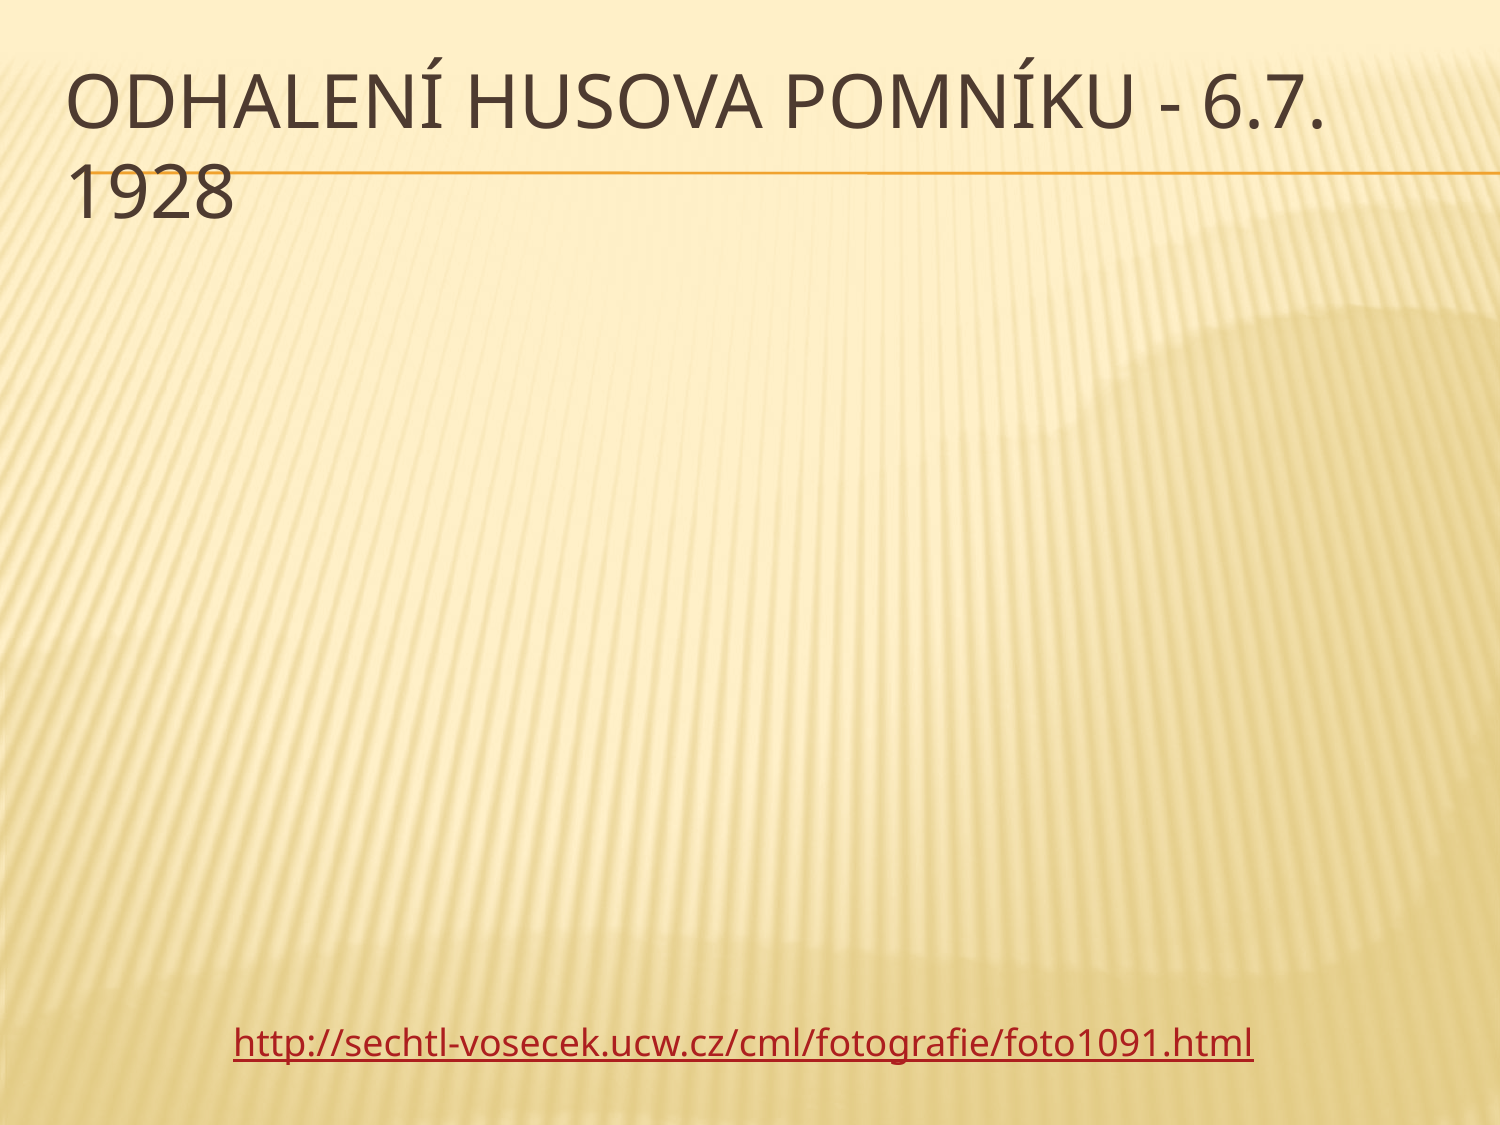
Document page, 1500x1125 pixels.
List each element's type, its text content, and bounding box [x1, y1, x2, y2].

title odhalení Husova pomníku - 6.7. 1928 [50, 75, 1475, 213]
text_box http://sechtl-vosecek.ucw.cz/cml/fotografie/foto1091.html [218, 1011, 1326, 1123]
